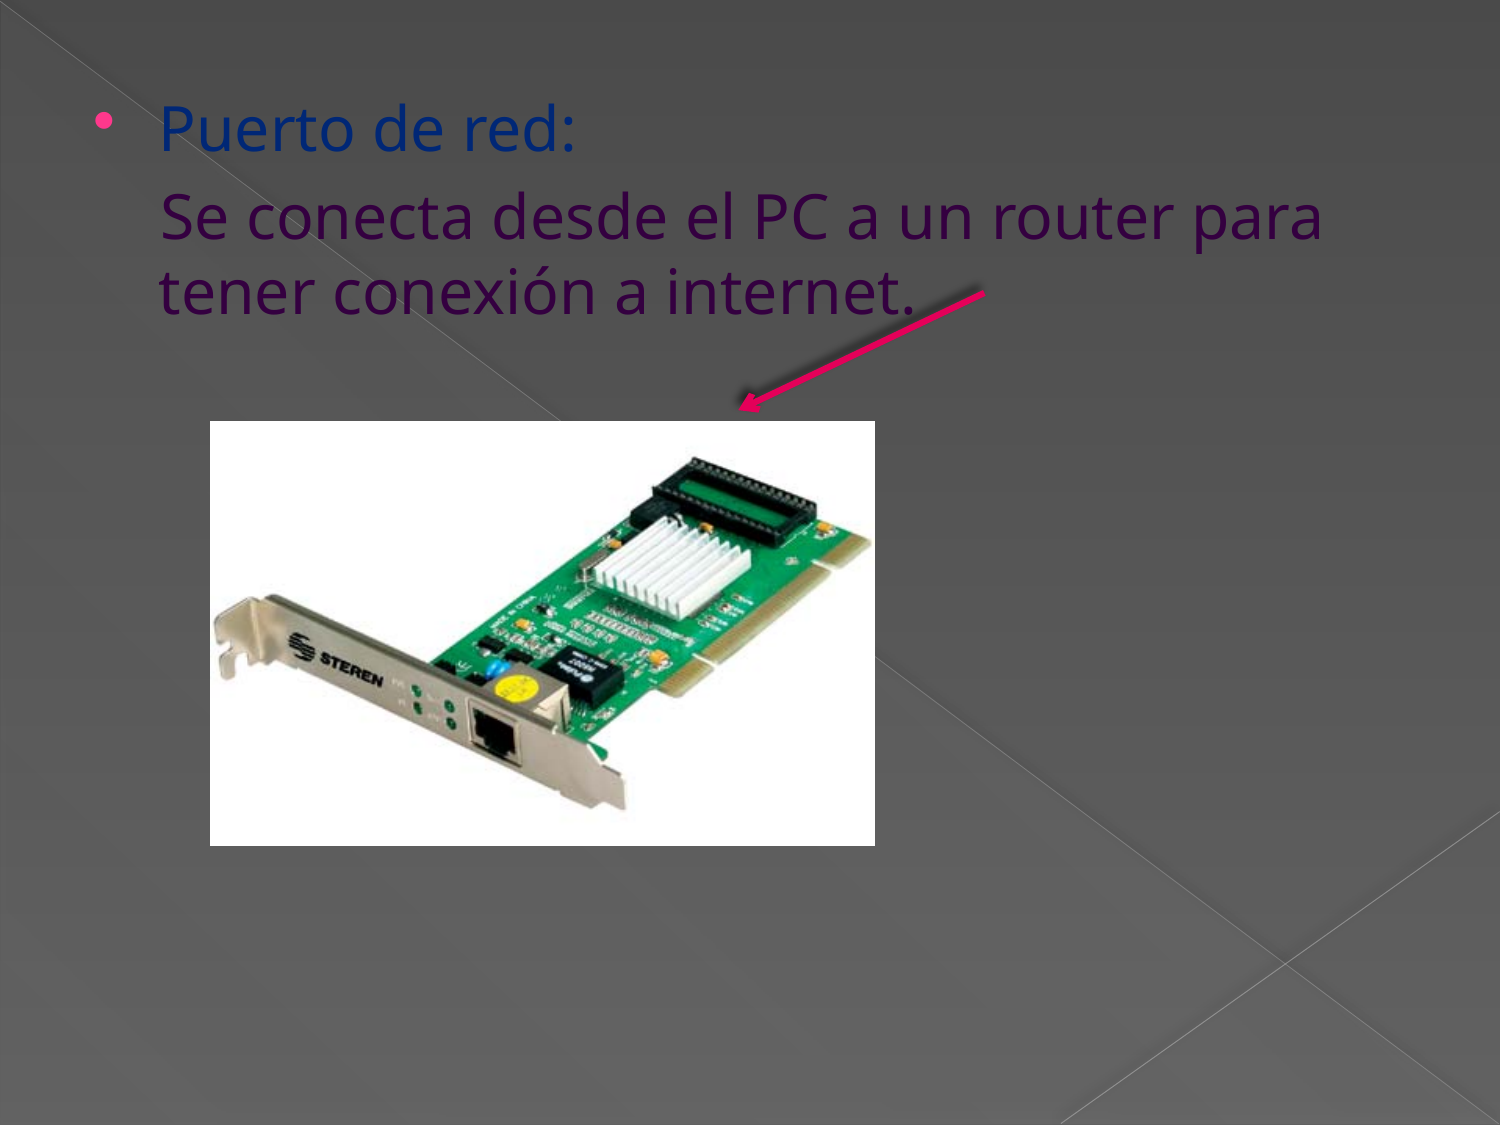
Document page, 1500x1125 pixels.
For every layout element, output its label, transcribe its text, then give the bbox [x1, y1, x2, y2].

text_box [738, 292, 985, 411]
list Puerto de red: Se conecta desde el PC a un router para tener conexión a internet. [70, 82, 1421, 825]
picture [210, 421, 876, 846]
